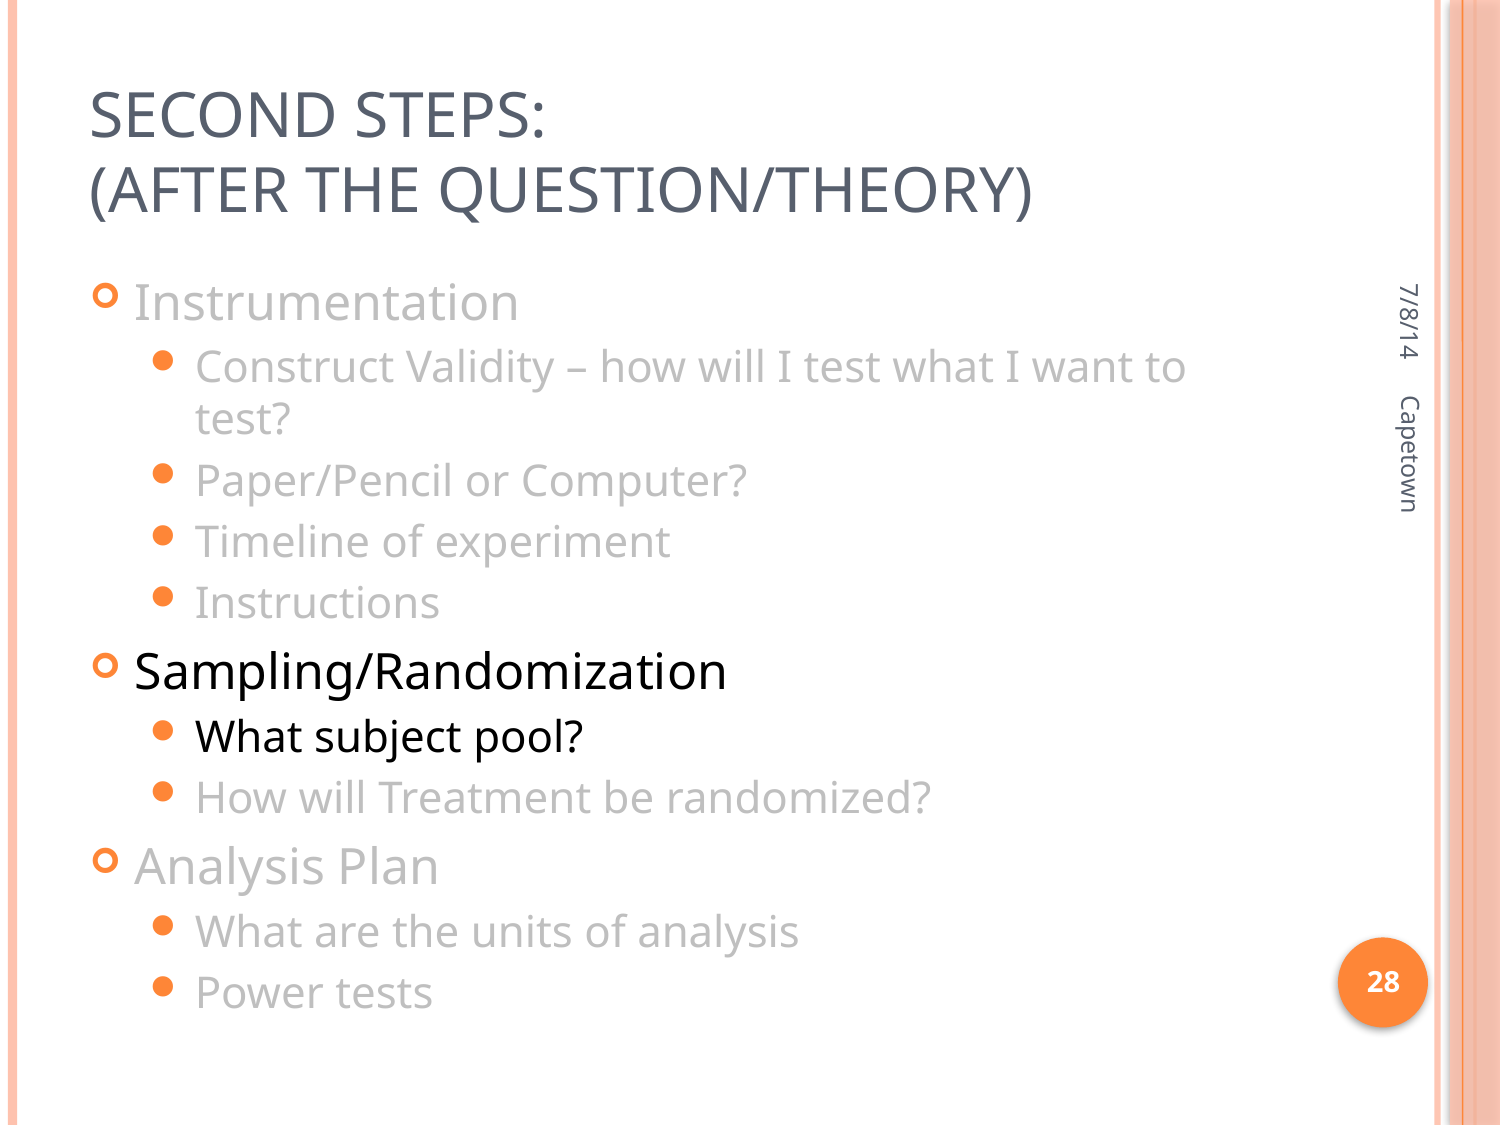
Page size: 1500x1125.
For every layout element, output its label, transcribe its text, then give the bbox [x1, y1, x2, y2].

footer Capetown [1379, 380, 1440, 906]
slide_number 28 [1333, 940, 1434, 1027]
list Instrumentation Construct Validity – how will I test what I want to test? Paper/Pencil or Computer? Timeline of experiment Instructions Sampling/Randomization What subject pool? How will Treatment be randomized? Analysis Plan What are the units of analysis Power tests [75, 262, 1300, 1062]
title Second Steps: (After the Question/Theory) [75, 45, 1300, 233]
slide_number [1378, 43, 1442, 374]
